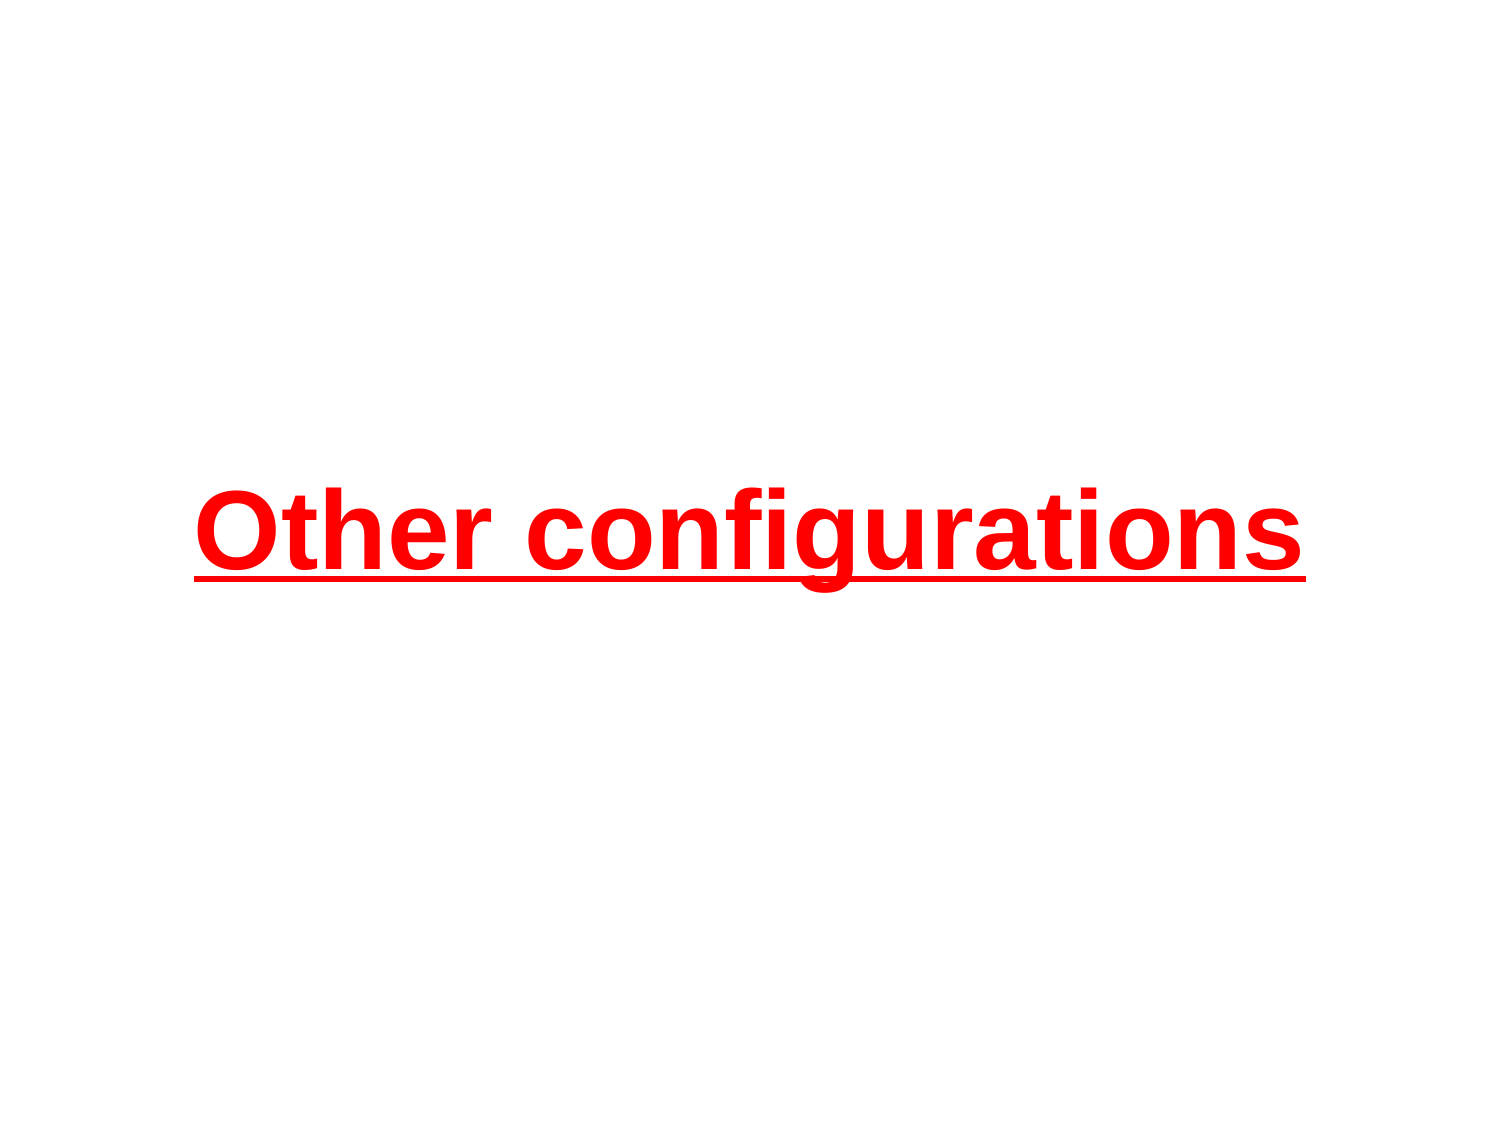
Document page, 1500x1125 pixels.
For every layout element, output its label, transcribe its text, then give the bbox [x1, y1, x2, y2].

text_box Other configurations [0, 449, 1500, 600]
